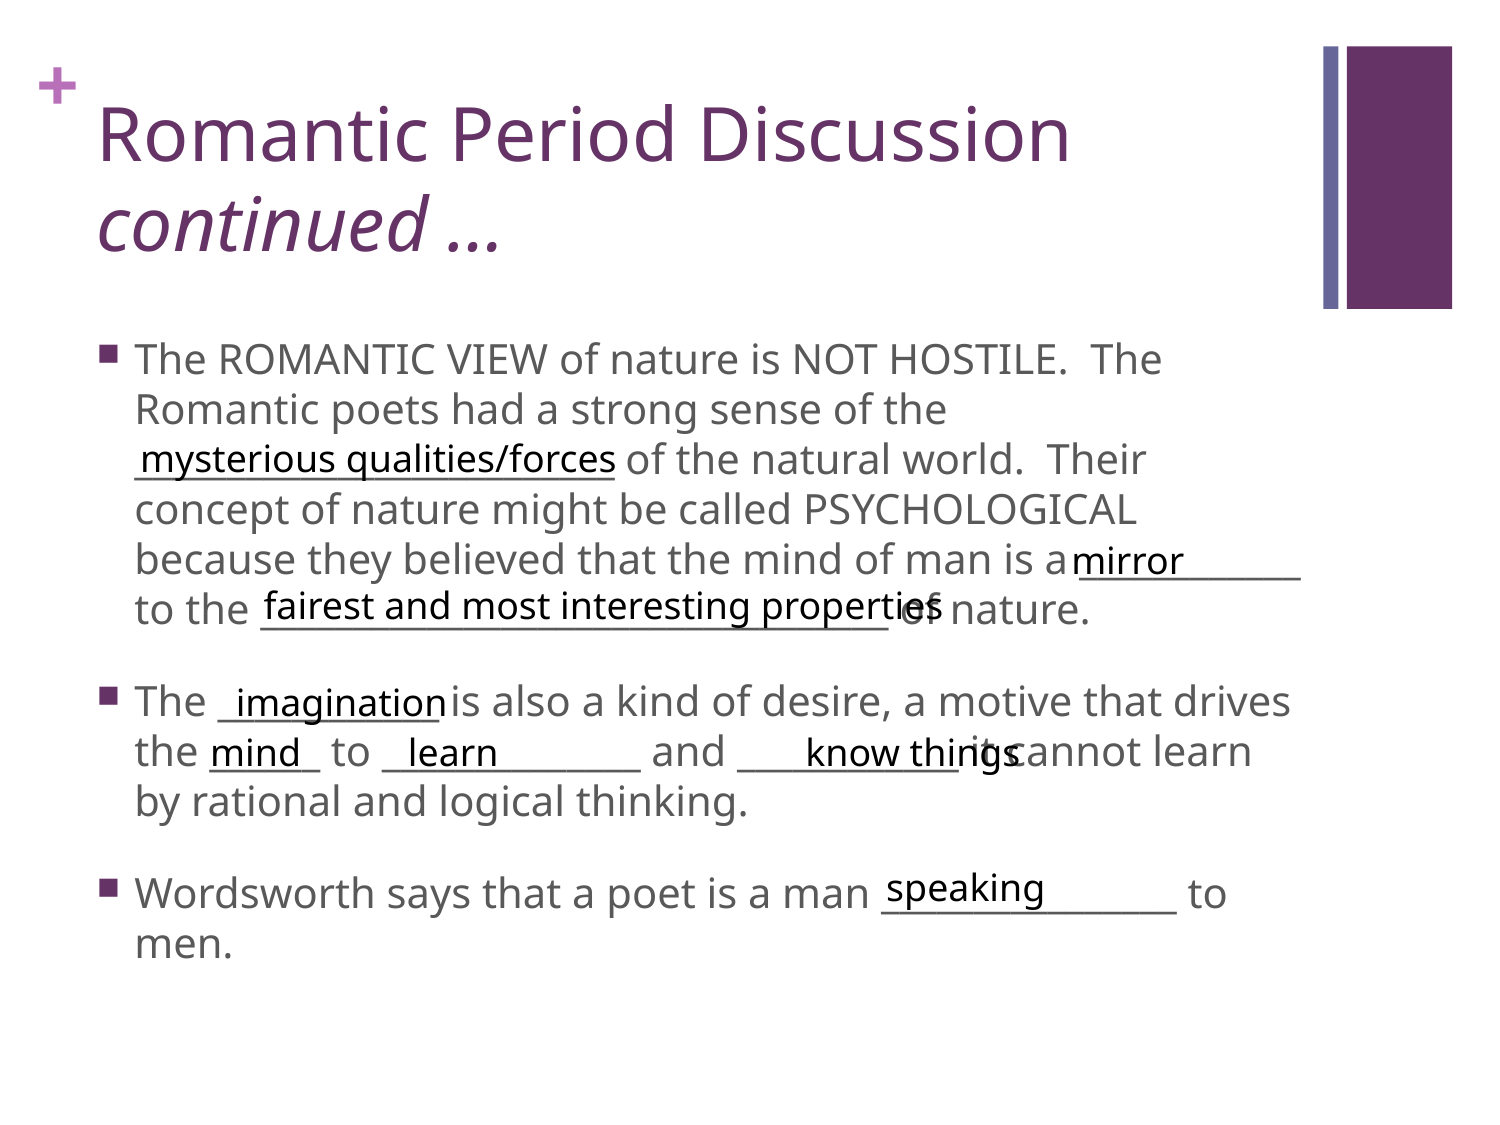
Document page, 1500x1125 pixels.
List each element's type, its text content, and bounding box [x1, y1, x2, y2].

text_box imagination [221, 671, 483, 721]
list The ROMANTIC VIEW of nature is NOT HOSTILE. The Romantic poets had a strong sense of the __________________________ of the natural world. Their concept of nature might be called PSYCHOLOGICAL because they believed that the mind of man is a ____________ to the __________________________________ of nature. The ____________ is also a kind of desire, a motive that drives the ______ to ______________ and ____________ it cannot learn by rational and logical thinking. Wordsworth says that a poet is a man ________________ to men. [81, 324, 1322, 1005]
text_box mirror [1056, 529, 1286, 589]
text_box mysterious qualities/forces [125, 427, 723, 487]
text_box speaking [871, 856, 1170, 917]
text_box fairest and most interesting properties [248, 574, 1083, 635]
text_box know things [790, 721, 1057, 782]
title Romantic Period Discussion continued … [81, 79, 1322, 263]
text_box mind [195, 721, 393, 781]
text_box learn [393, 721, 681, 782]
